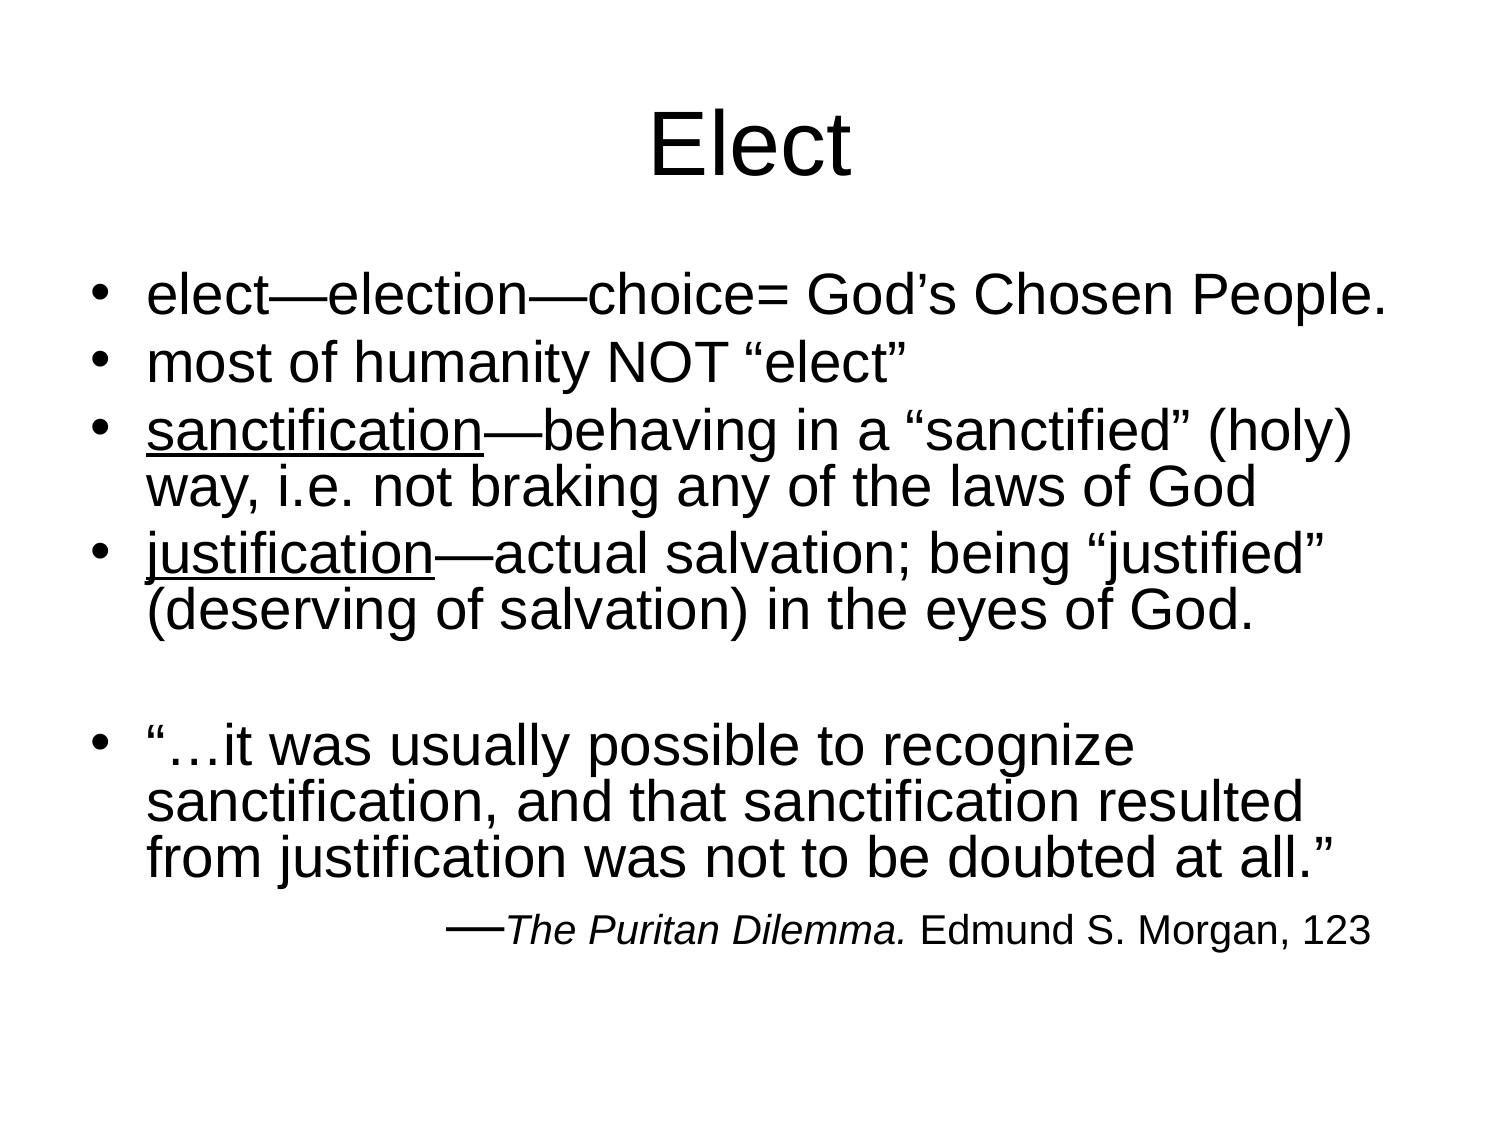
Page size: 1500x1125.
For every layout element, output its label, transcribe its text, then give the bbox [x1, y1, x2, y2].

title Elect [75, 45, 1425, 233]
list elect—election—choice= God’s Chosen People. most of humanity NOT “elect” sanctification—behaving in a “sanctified” (holy) way, i.e. not braking any of the laws of God justification—actual salvation; being “justified” (deserving of salvation) in the eyes of God. “…it was usually possible to recognize sanctification, and that sanctification resulted from justification was not to be doubted at all.” —The Puritan Dilemma. Edmund S. Morgan, 123 [75, 262, 1425, 1005]
